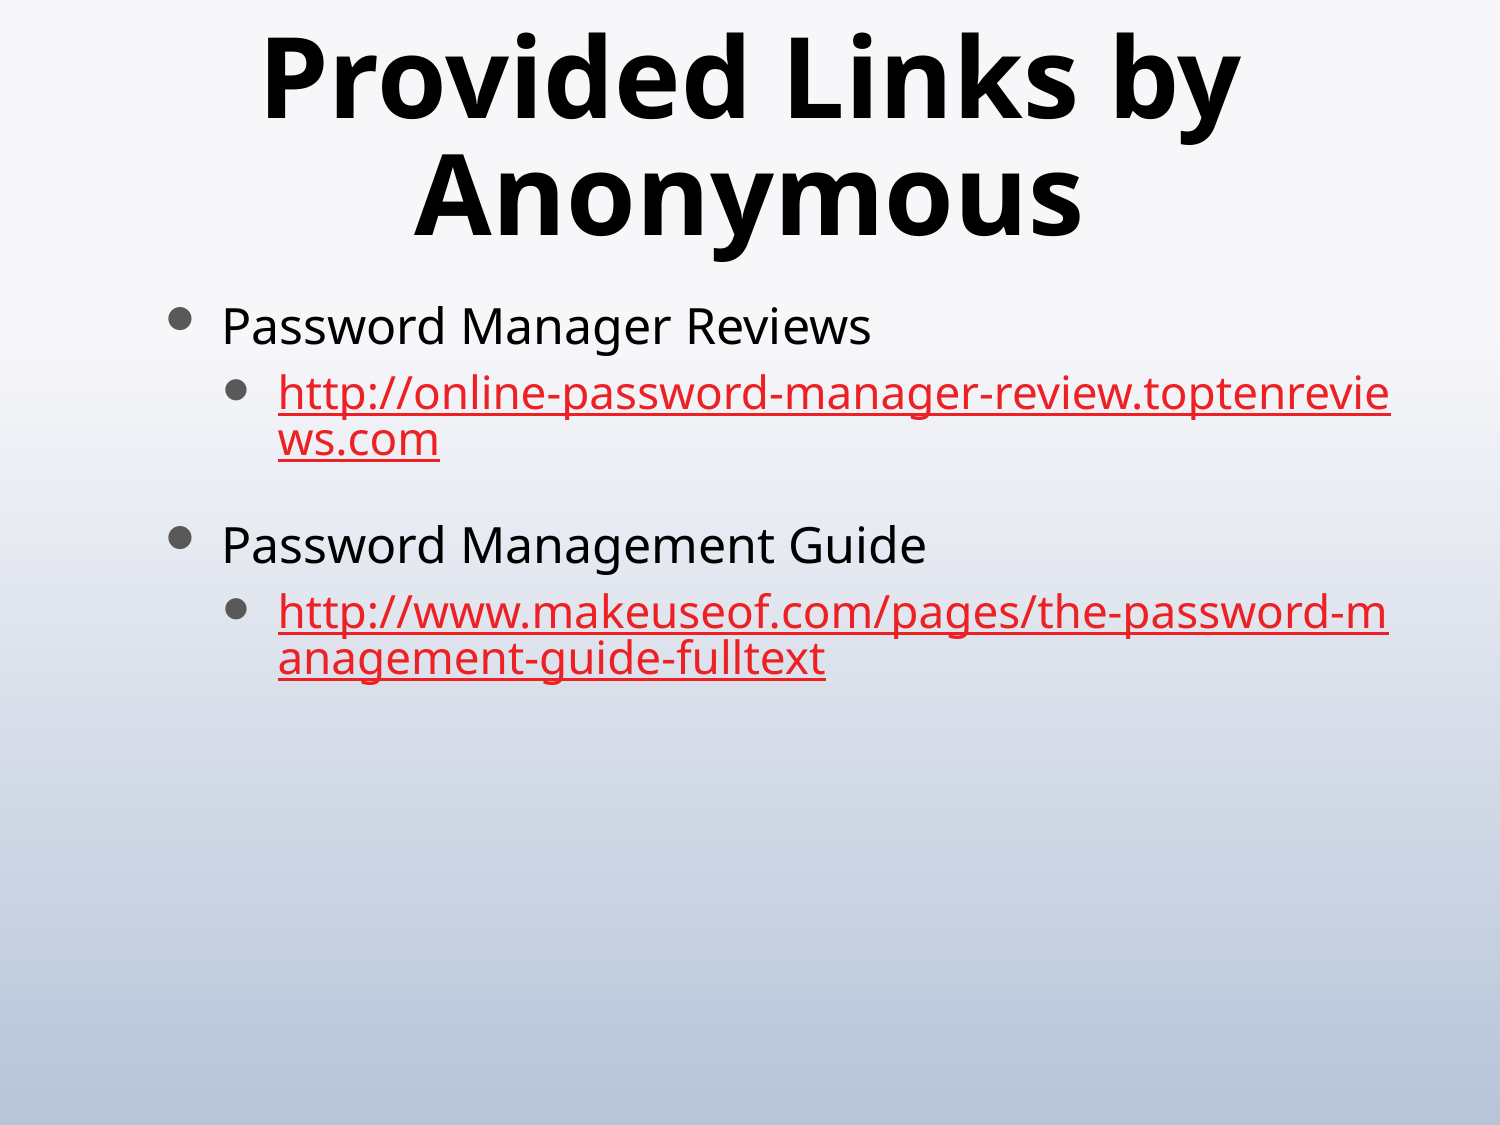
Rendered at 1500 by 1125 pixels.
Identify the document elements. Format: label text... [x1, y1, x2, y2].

title Provided Links by Anonymous [150, 37, 1350, 245]
list Password Manager Reviews http://online-password-manager-review.toptenreviews.com Password Management Guide http://www.makeuseof.com/pages/the-password-management-guide-fulltext [150, 286, 1428, 993]
